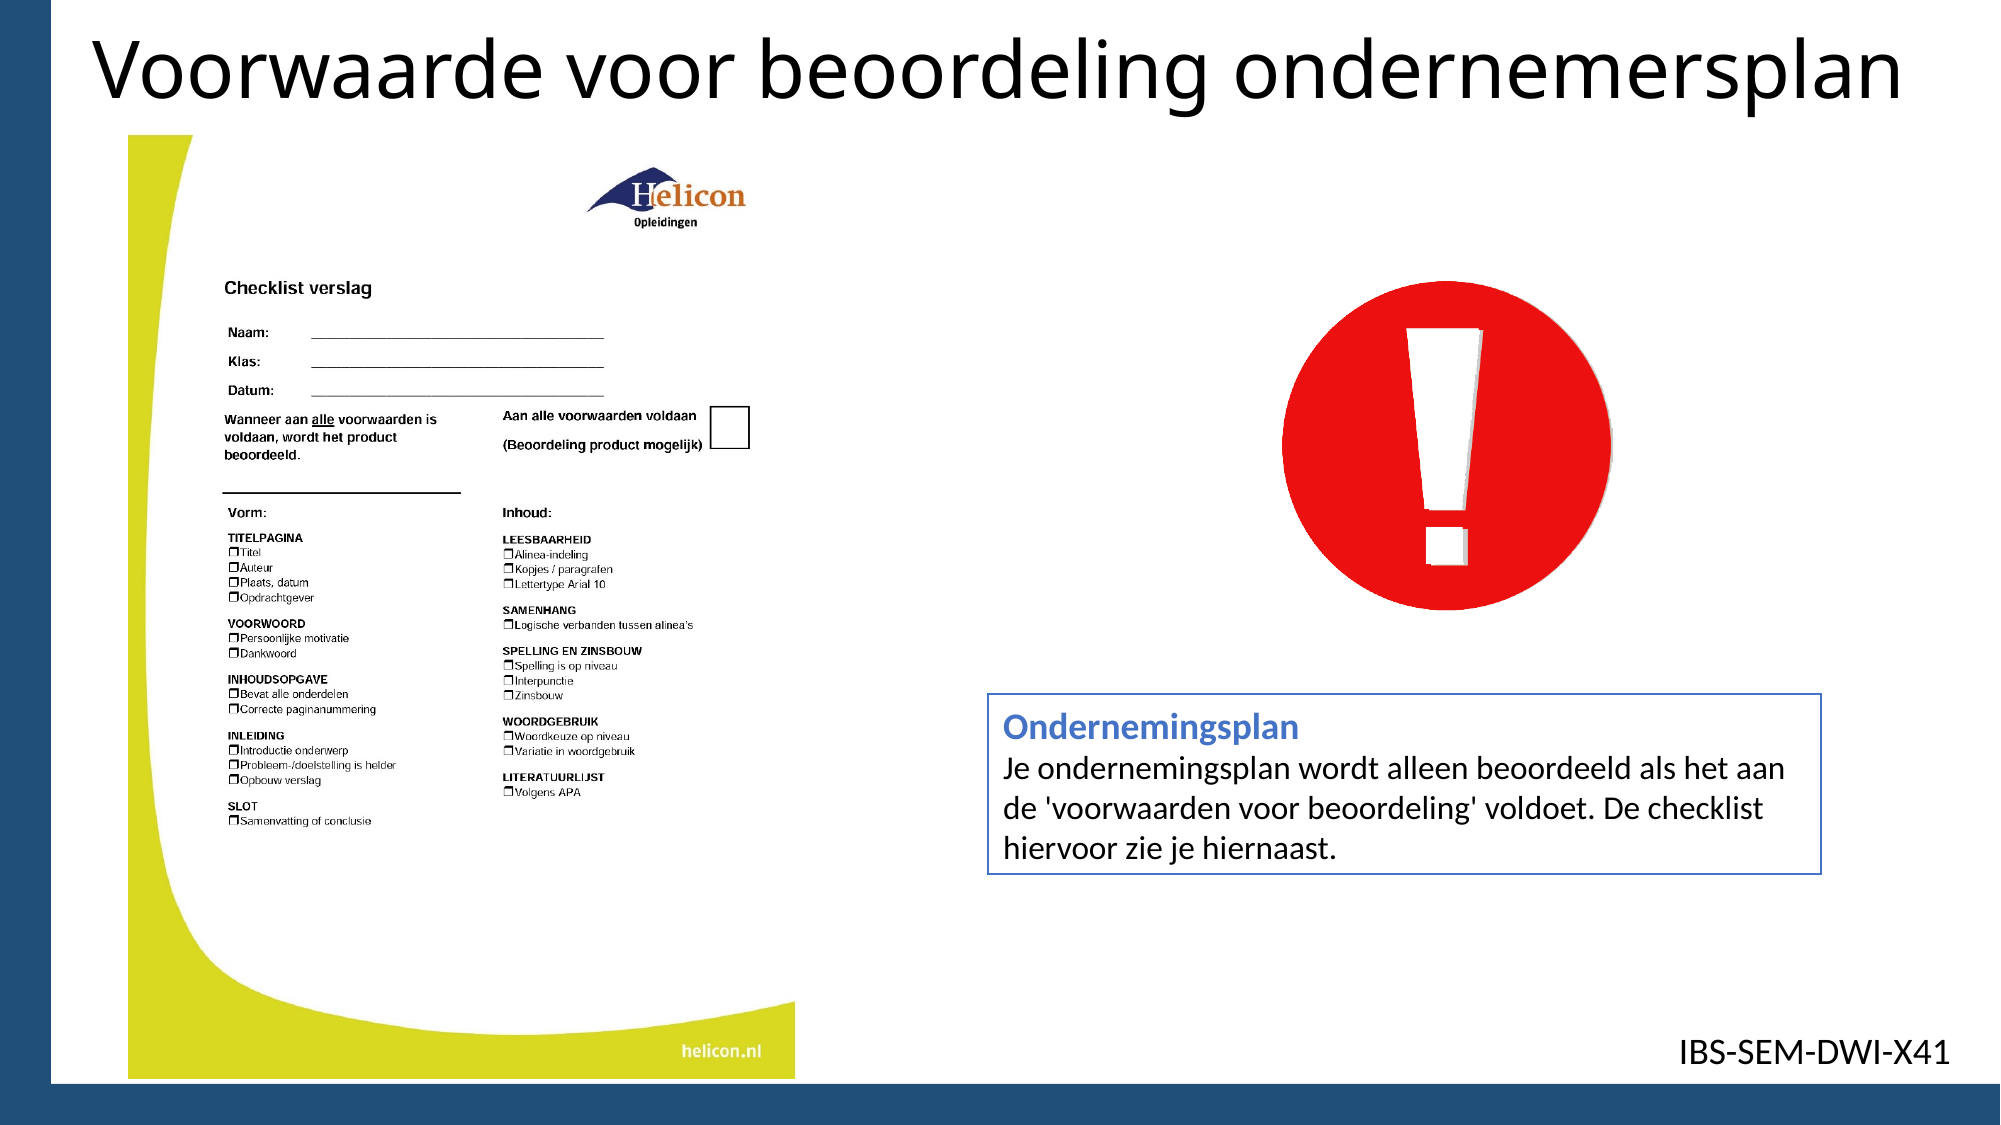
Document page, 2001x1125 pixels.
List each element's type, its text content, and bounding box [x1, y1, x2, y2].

title Voorwaarde voor beoordeling ondernemersplan [77, 10, 1957, 136]
text_box IBS-SEM-DWI-X41 [1664, 1019, 1966, 1080]
text_box [50, 1083, 2000, 1125]
picture [1258, 257, 1635, 635]
text_box [0, 0, 52, 1125]
text_box Ondernemingsplan Je ondernemingsplan wordt alleen beoordeeld als het aan de 'voorwaarden voor beoordeling' voldoet. De checklist hiervoor zie je hiernaast. [987, 693, 1822, 875]
picture [128, 134, 797, 1080]
